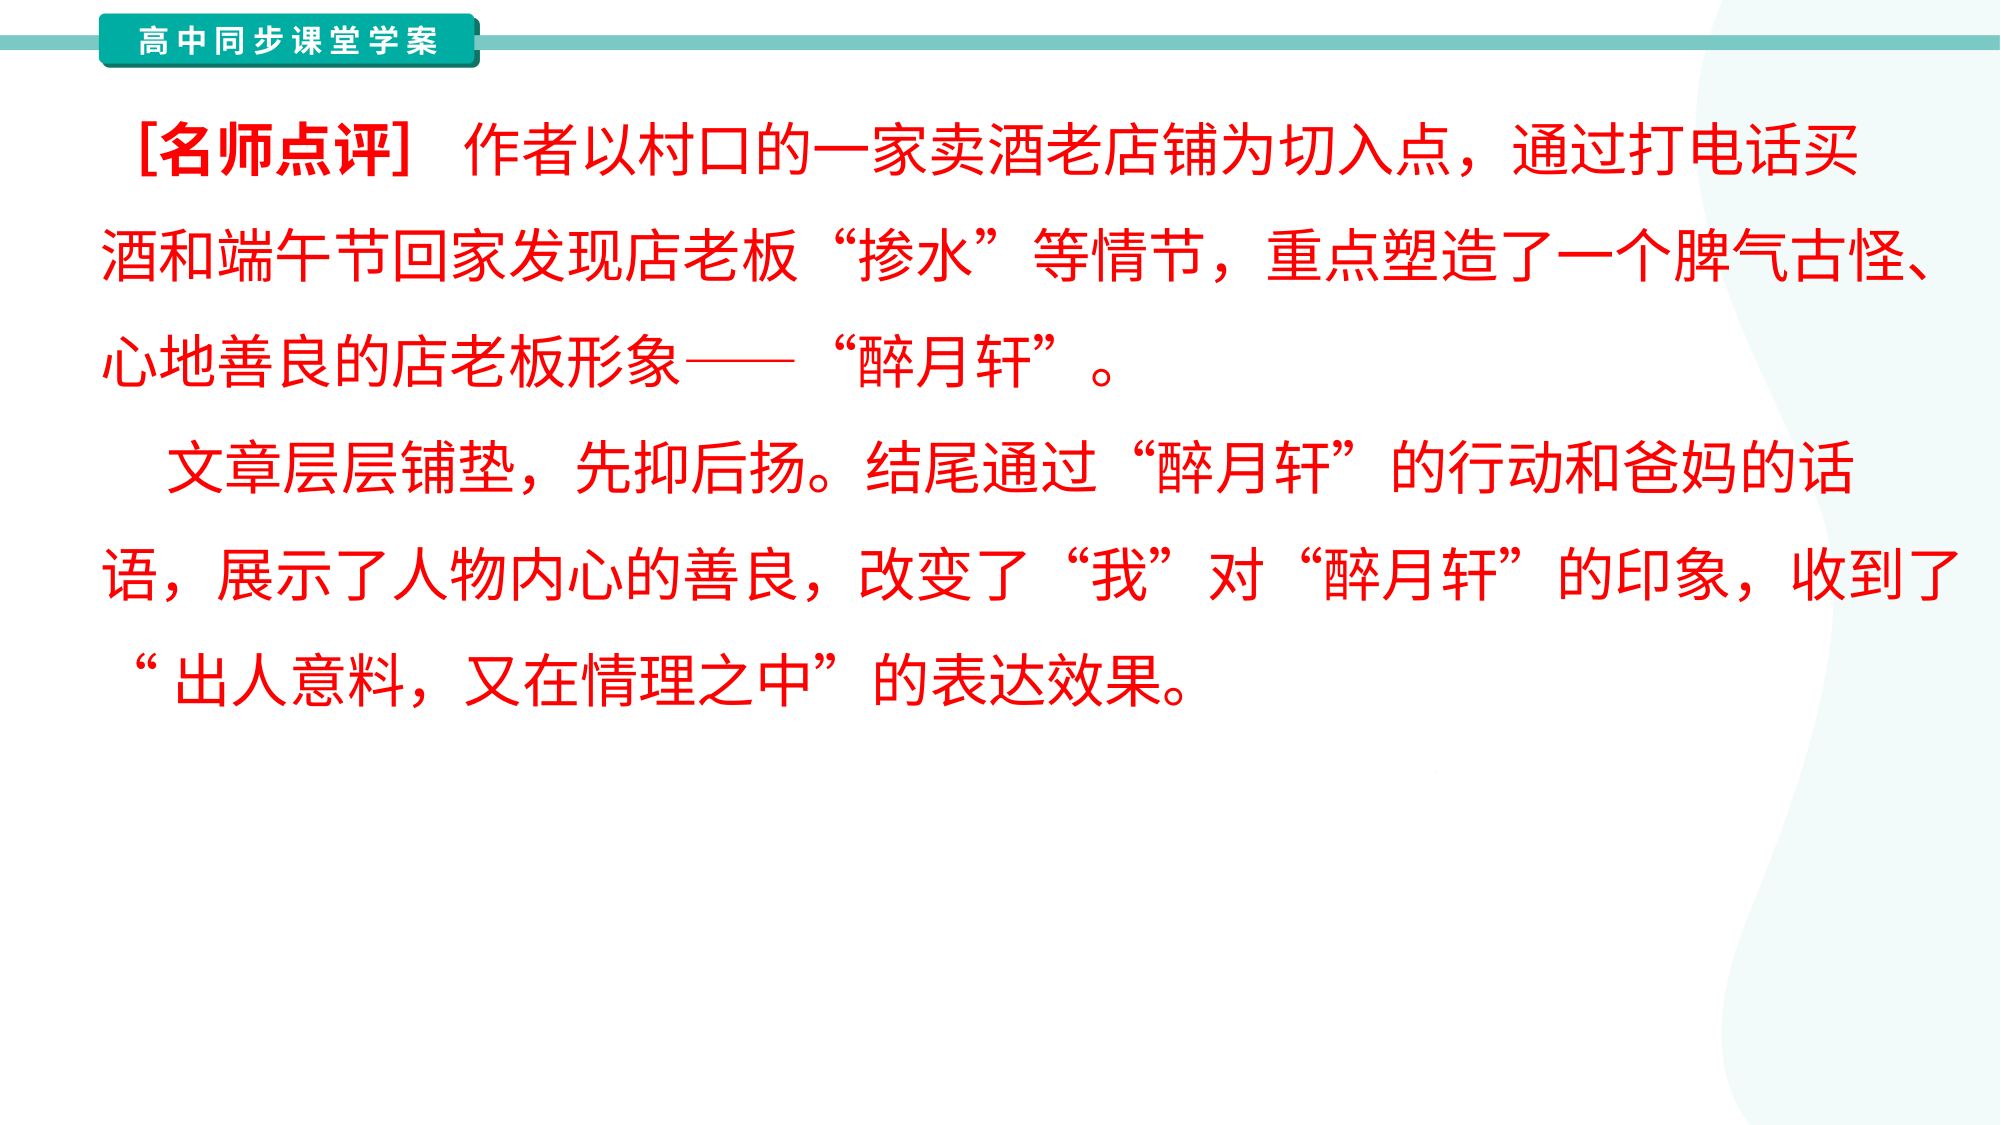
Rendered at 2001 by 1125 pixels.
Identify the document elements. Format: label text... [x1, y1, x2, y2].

picture [0, 0, 2000, 1125]
text_box ［名师点评］ 作者以村口的一家卖酒老店铺为切入点，通过打电话买 酒和端午节回家发现店老板“掺水”等情节，重点塑造了一个脾气古怪、 心地善良的店老板形象——“醉月轩”。 文章层层铺垫，先抑后扬。结尾通过“醉月轩”的行动和爸妈的话 语，展示了人物内心的善良，改变了“我”对“醉月轩”的印象，收到了 “出人意料，又在情理之中”的表达效果。 [100, 76, 1899, 715]
